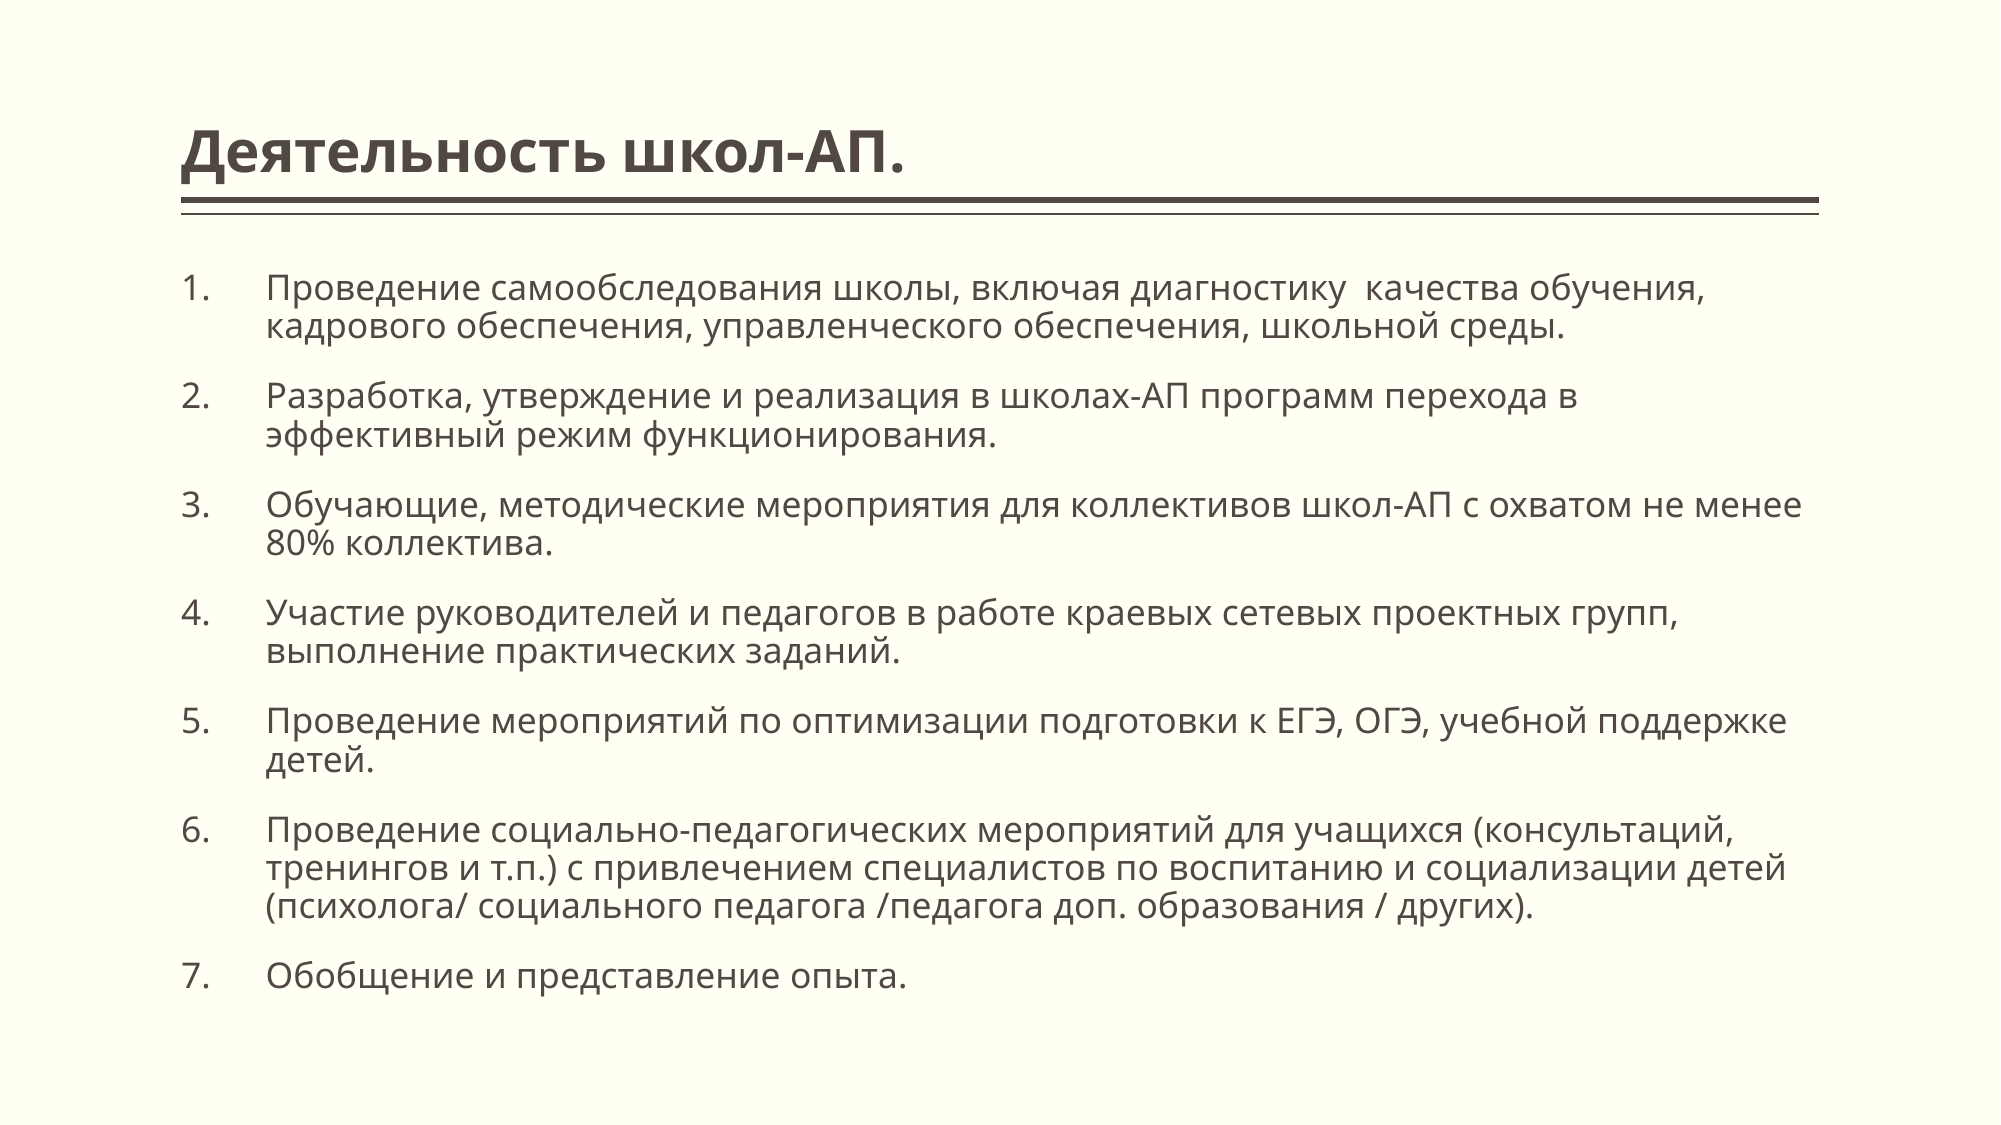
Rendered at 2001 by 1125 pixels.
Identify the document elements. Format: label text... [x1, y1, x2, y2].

title Деятельность школ-АП. [181, 12, 1819, 193]
list Проведение самообследования школы, включая диагностику качества обучения, кадрового обеспечения, управленческого обеспечения, школьной среды. Разработка, утверждение и реализация в школах-АП программ перехода в эффективный режим функционирования. Обучающие, методические мероприятия для коллективов школ-АП с охватом не менее 80% коллектива. Участие руководителей и педагогов в работе краевых сетевых проектных групп, выполнение практических заданий. Проведение мероприятий по оптимизации подготовки к ЕГЭ, ОГЭ, учебной поддержке детей. Проведение социально-педагогических мероприятий для учащихся (консультаций, тренингов и т.п.) с привлечением специалистов по воспитанию и социализации детей (психолога/ социального педагога /педагога доп. образования / других). Обобщение и представление опыта. [181, 262, 1819, 1013]
